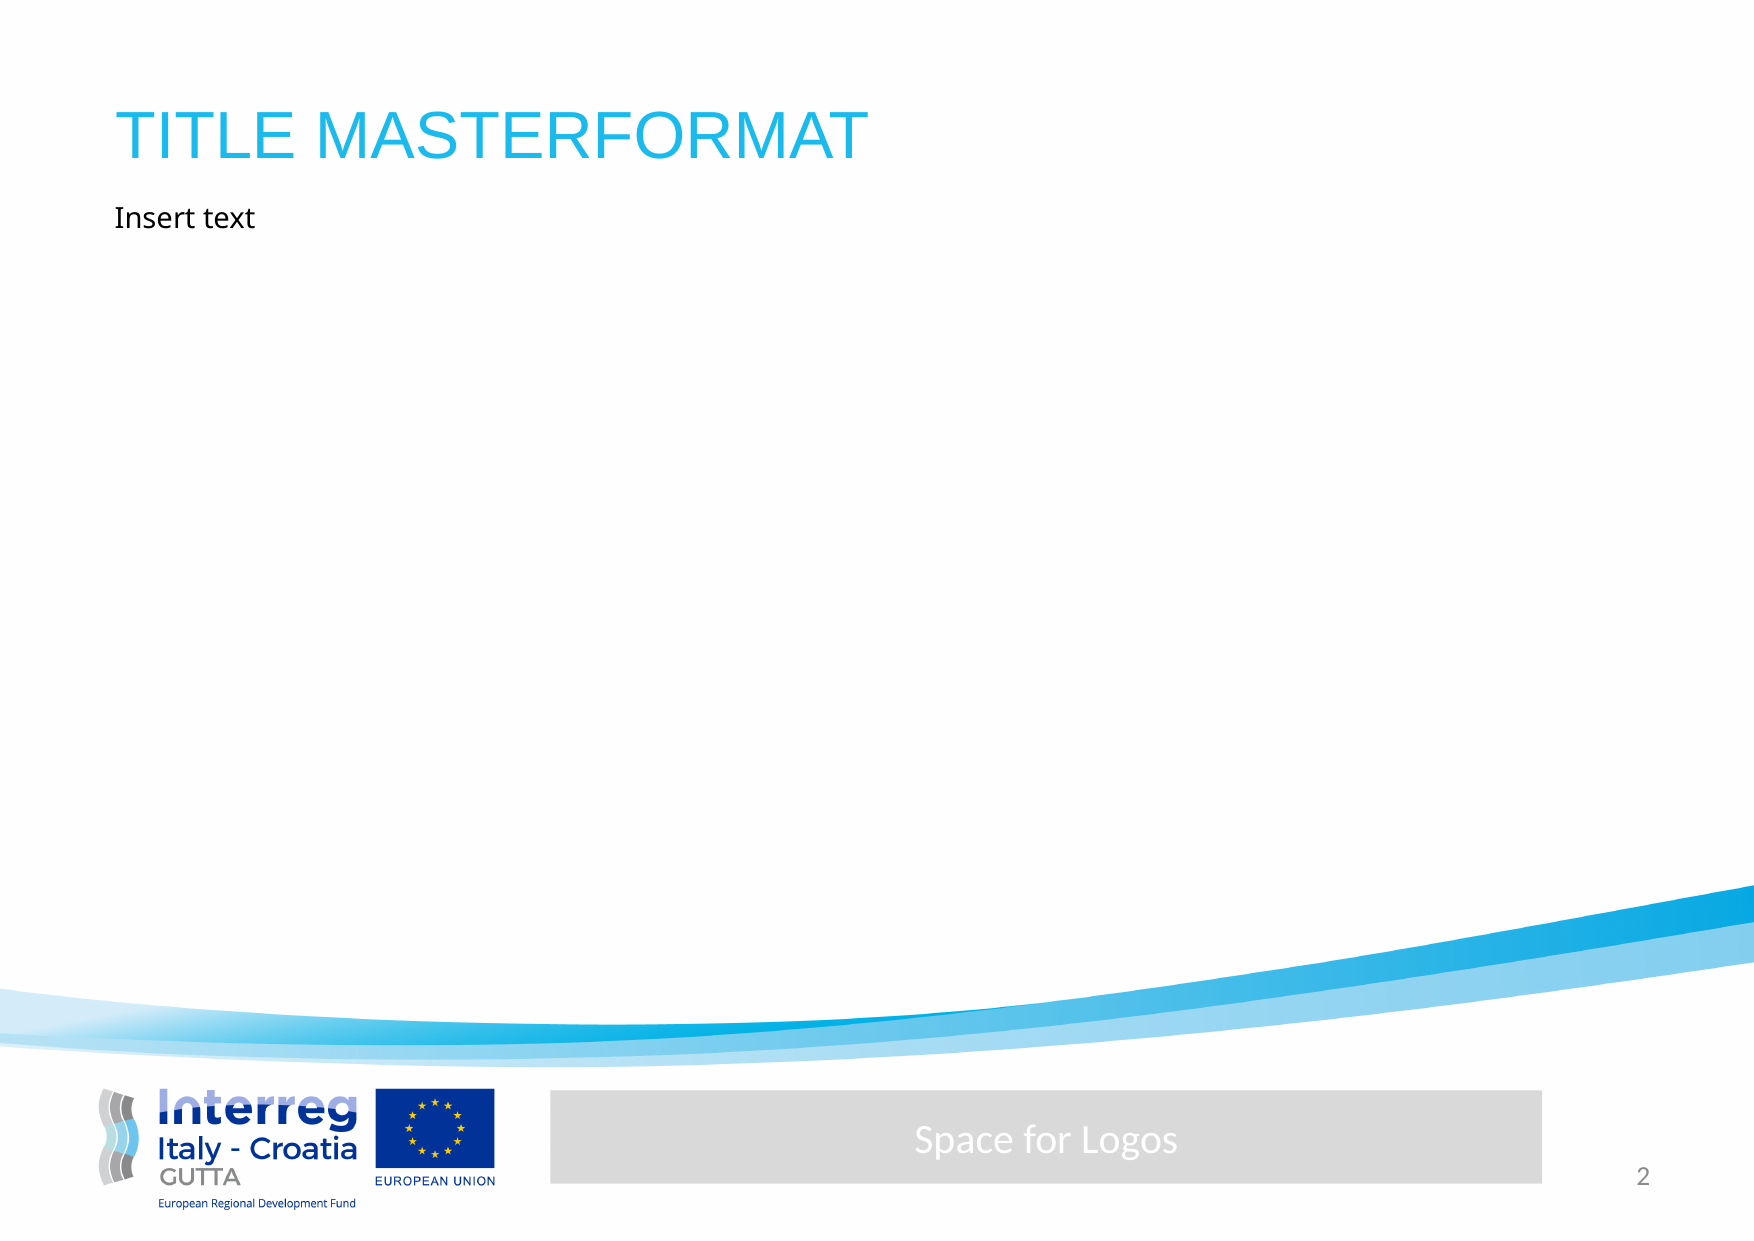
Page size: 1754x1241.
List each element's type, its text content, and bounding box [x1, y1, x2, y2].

picture [0, 0, 1754, 1241]
text_box Space for Logos [549, 1089, 1543, 1185]
slide_number 2 [1607, 1141, 1666, 1208]
text_box Insert text [99, 191, 1658, 851]
text_box TITLE MASTERFORMAT [97, 83, 1656, 181]
